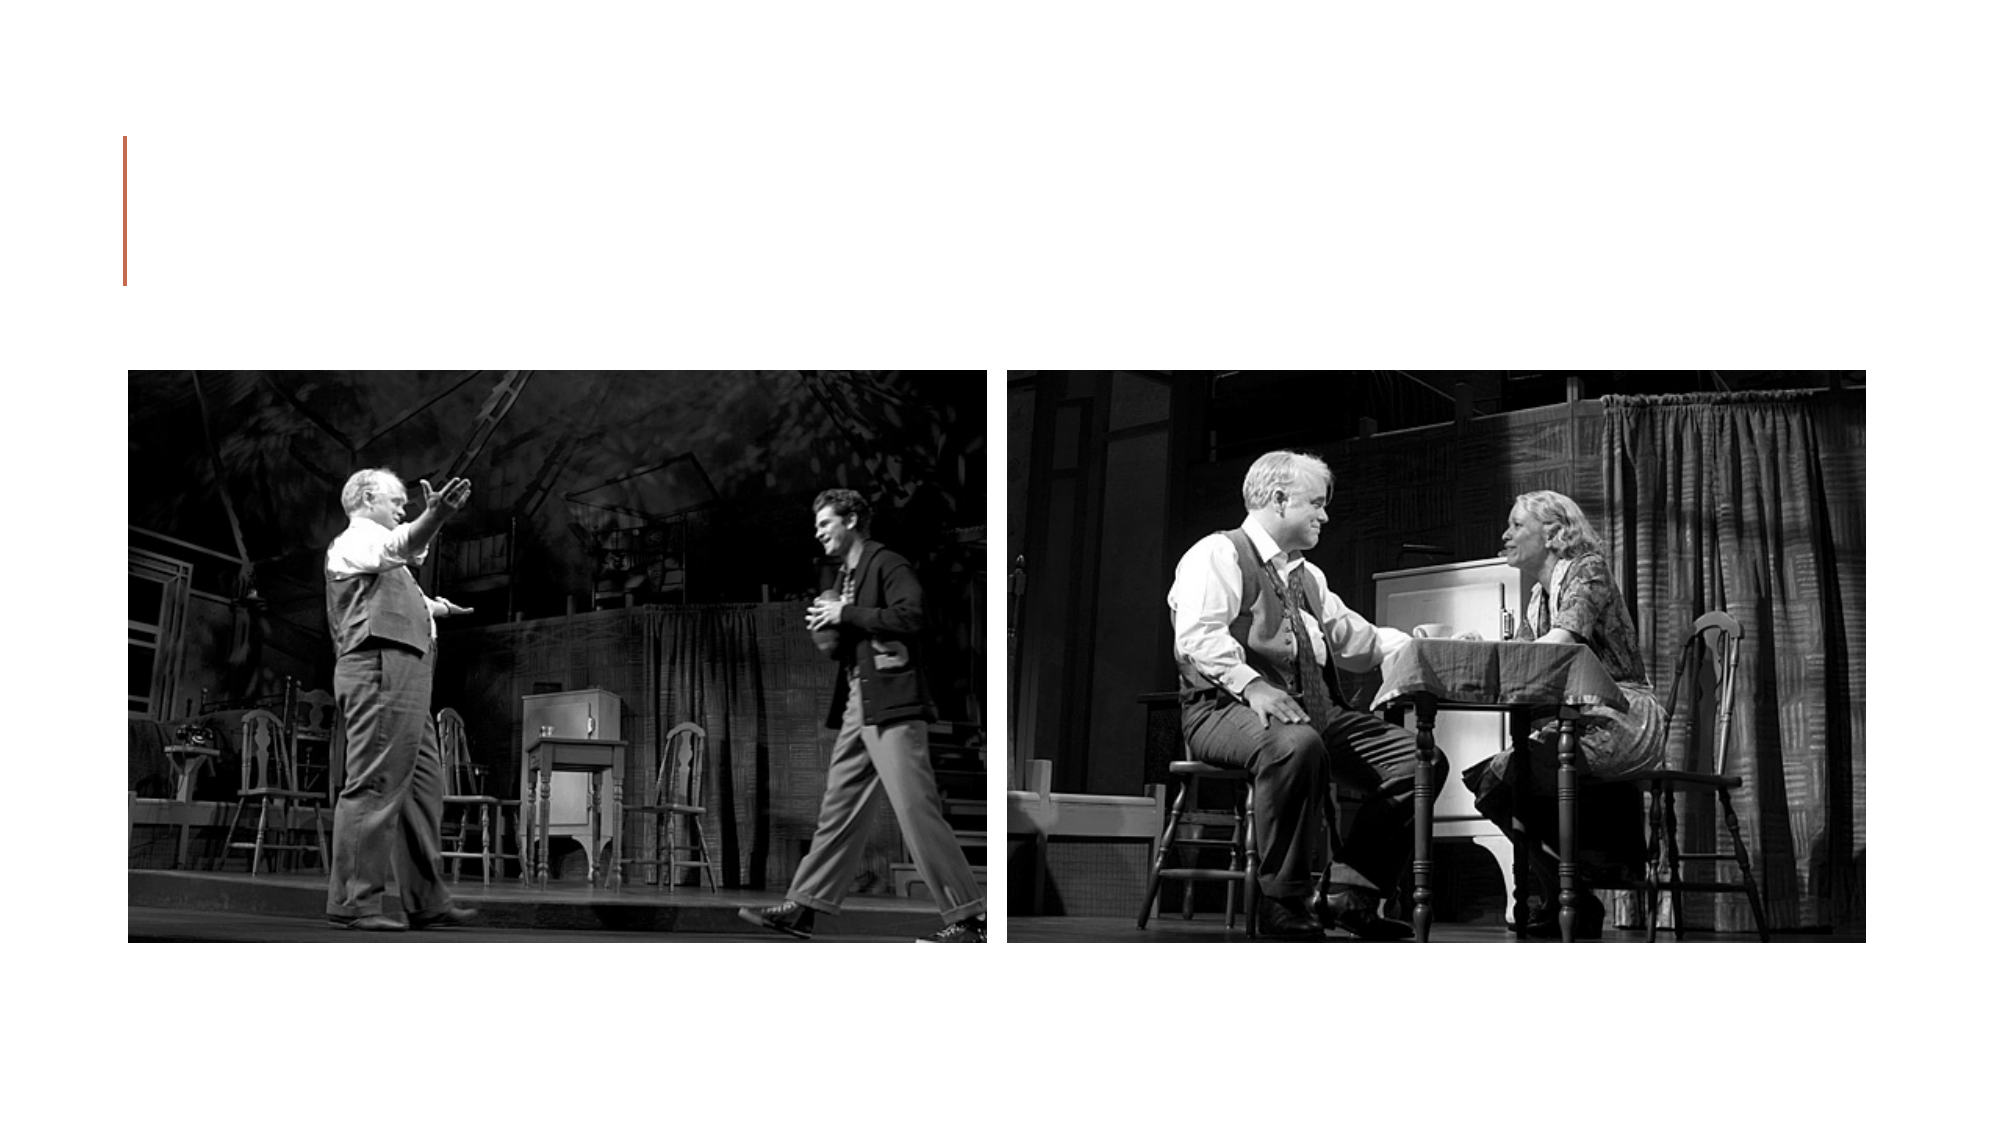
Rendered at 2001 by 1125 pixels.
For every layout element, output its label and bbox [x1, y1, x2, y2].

list [128, 370, 987, 943]
picture [1007, 370, 1866, 943]
